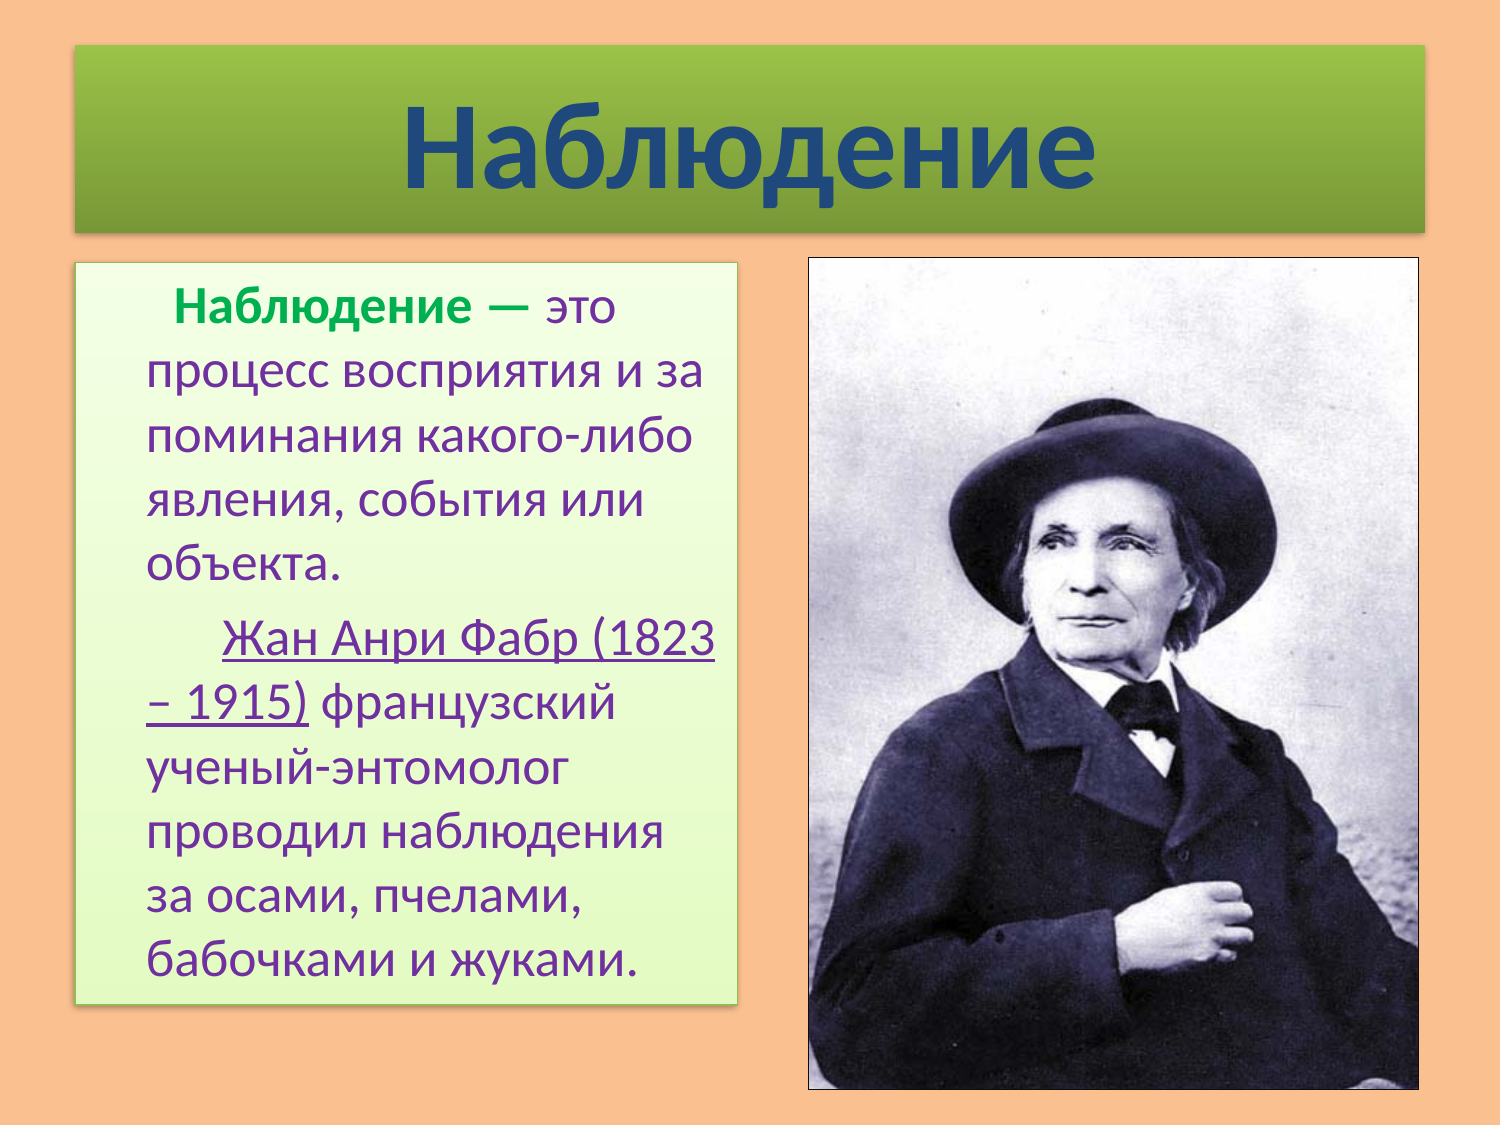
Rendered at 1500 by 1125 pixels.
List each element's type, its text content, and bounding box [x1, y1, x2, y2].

title Наблюдение [75, 45, 1425, 233]
list Наблюдение — это процесс восприятия и запоминания какого-либо явления, события или объекта. Жан Анри Фабр (1823 – 1915) французский ученый-энтомолог проводил наблюдения за осами, пчелами, бабочками и жуками. [74, 262, 738, 1006]
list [808, 257, 1419, 1091]
